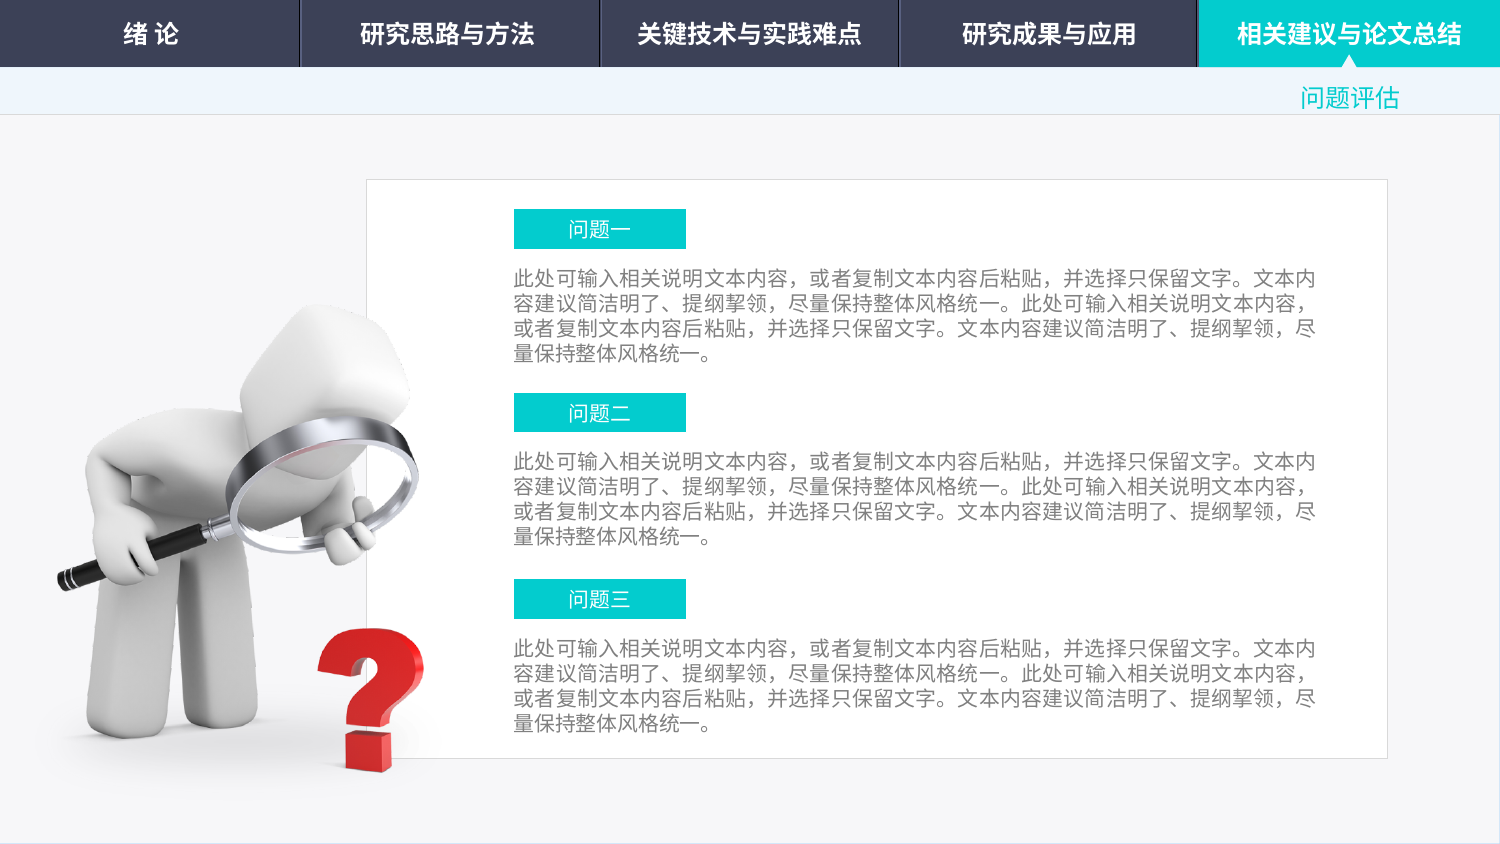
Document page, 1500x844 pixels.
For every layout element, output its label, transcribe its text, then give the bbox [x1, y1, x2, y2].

text_box 相关建议与论文总结 [1199, 9, 1500, 59]
picture [0, 297, 501, 844]
text_box 此处可输入相关说明文本内容，或者复制文本内容后粘贴，并选择只保留文字。文本内容建议简洁明了、提纲挈领，尽量保持整体风格统一。此处可输入相关说明文本内容，或者复制文本内容后粘贴，并选择只保留文字。文本内容建议简洁明了、提纲挈领，尽量保持整体风格统一。 [513, 265, 1317, 366]
text_box 问题三 [512, 577, 688, 621]
text_box 问题一 [512, 207, 688, 251]
text_box 研究成果与应用 [899, 9, 1199, 59]
text_box 问题评估 [1285, 59, 1416, 120]
text_box 此处可输入相关说明文本内容，或者复制文本内容后粘贴，并选择只保留文字。文本内容建议简洁明了、提纲挈领，尽量保持整体风格统一。此处可输入相关说明文本内容，或者复制文本内容后粘贴，并选择只保留文字。文本内容建议简洁明了、提纲挈领，尽量保持整体风格统一。 [513, 635, 1317, 736]
text_box 此处可输入相关说明文本内容，或者复制文本内容后粘贴，并选择只保留文字。文本内容建议简洁明了、提纲挈领，尽量保持整体风格统一。此处可输入相关说明文本内容，或者复制文本内容后粘贴，并选择只保留文字。文本内容建议简洁明了、提纲挈领，尽量保持整体风格统一。 [513, 448, 1317, 549]
text_box 关键技术与实践难点 [599, 9, 899, 59]
text_box 问题二 [512, 390, 688, 435]
text_box 绪 论 [0, 9, 297, 59]
text_box [366, 179, 1388, 759]
text_box 研究思路与方法 [297, 9, 599, 59]
